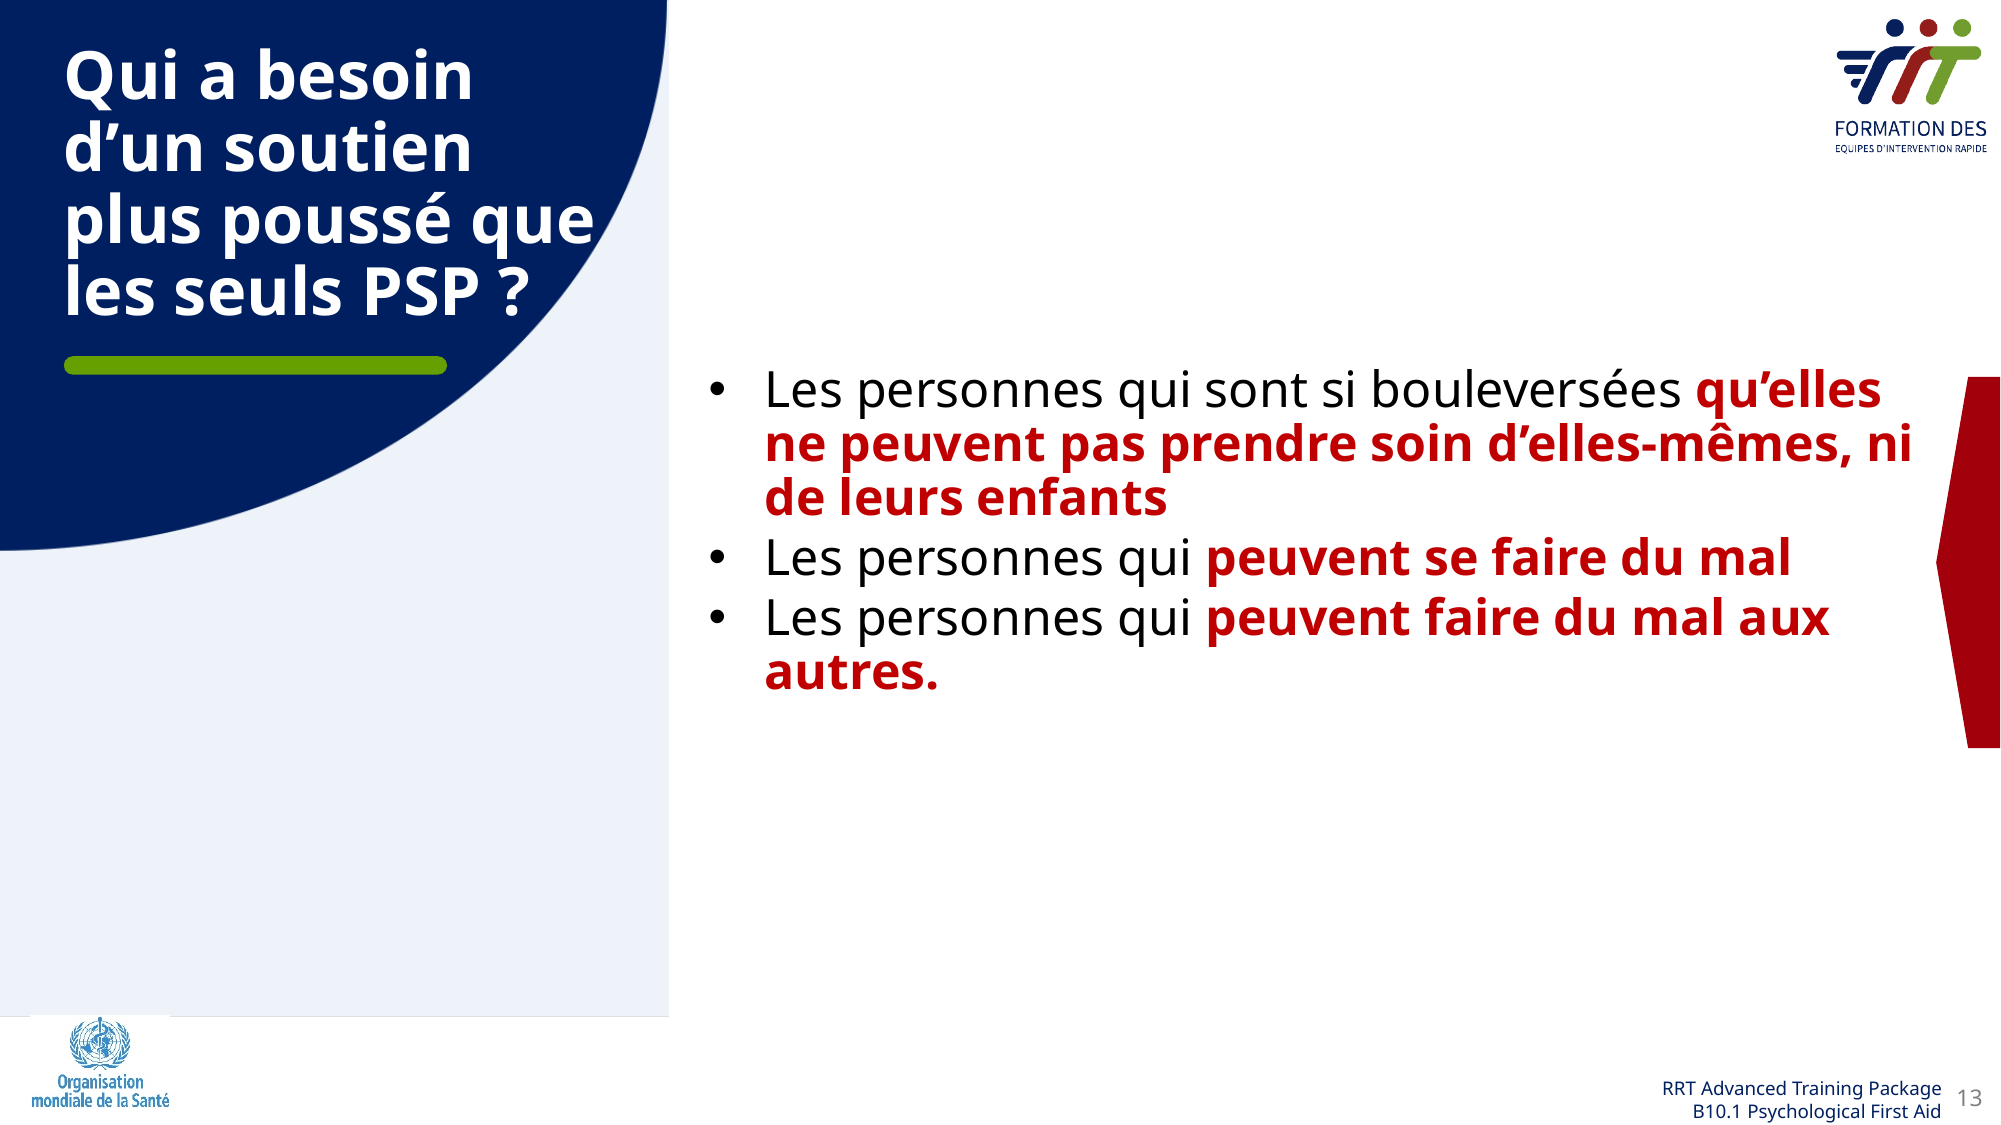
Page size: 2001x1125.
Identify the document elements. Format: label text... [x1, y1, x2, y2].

picture [1835, 18, 1987, 154]
list Les personnes qui sont si bouleversées qu’elles ne peuvent pas prendre soin d’elles-mêmes, ni de leurs enfants Les personnes qui peuvent se faire du mal Les personnes qui peuvent faire du mal aux autres. [700, 411, 1937, 713]
picture [0, 0, 669, 1108]
text_box [63, 356, 448, 375]
text_box Qui a besoin d’un soutien plus poussé que les seuls PSP ? [63, 192, 600, 331]
